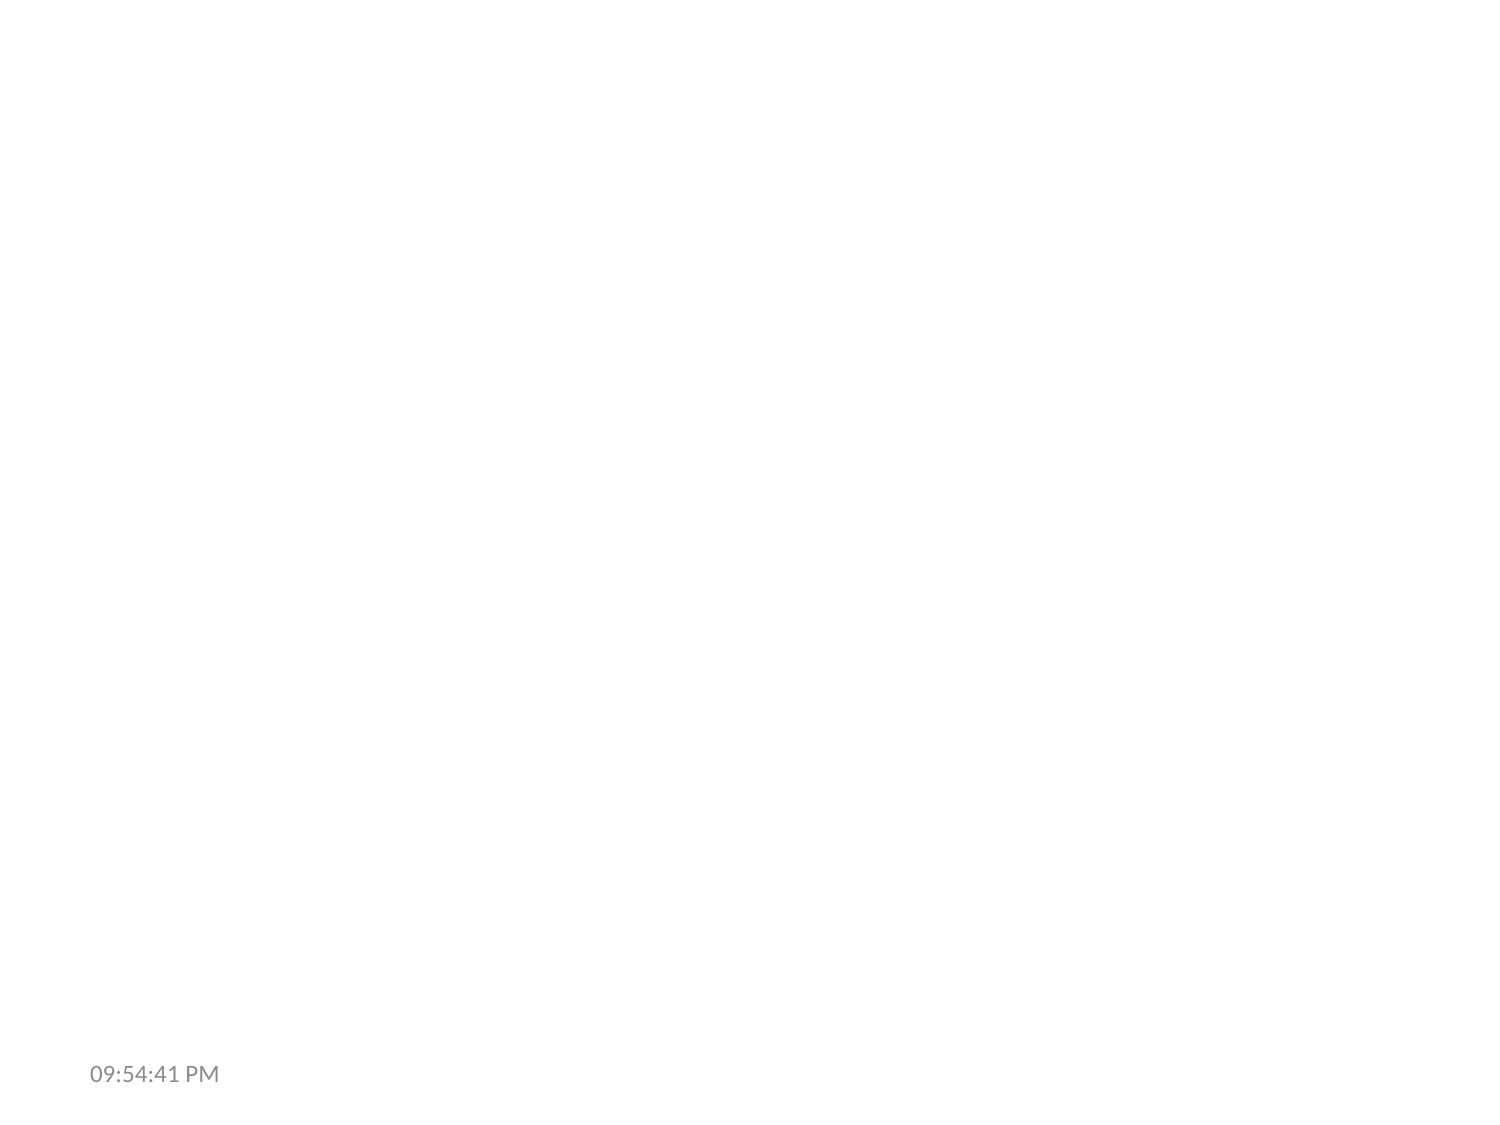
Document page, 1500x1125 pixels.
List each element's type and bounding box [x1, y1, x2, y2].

slide_number [75, 1042, 425, 1103]
